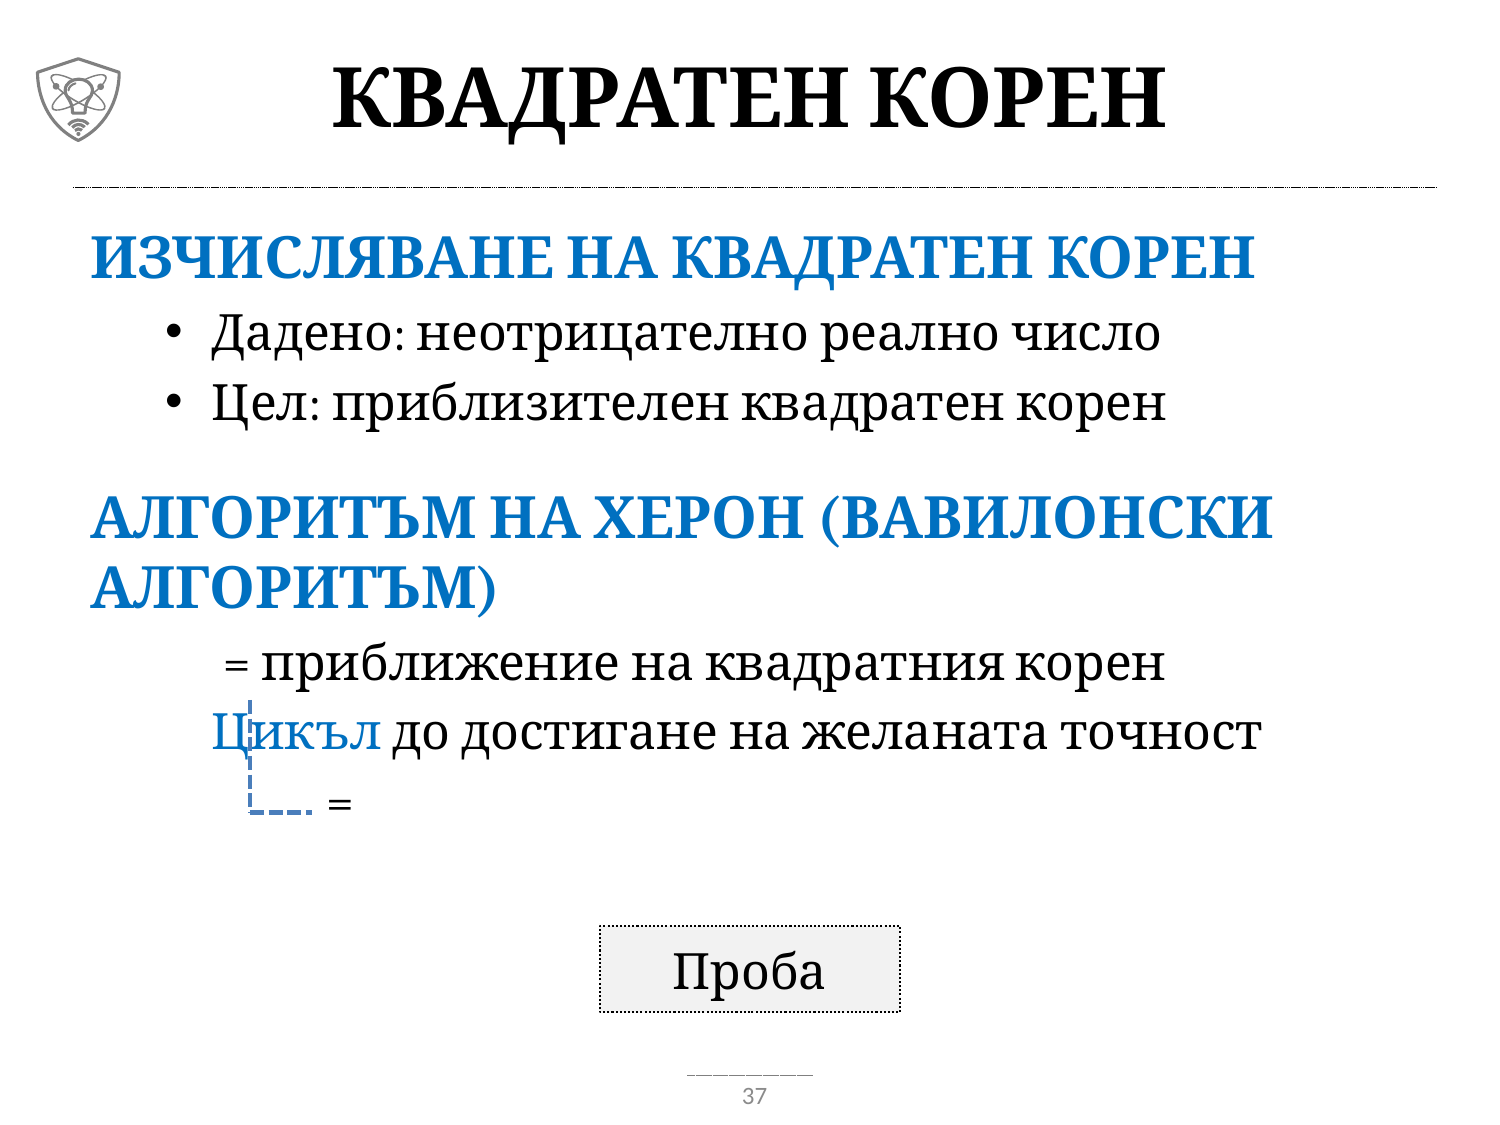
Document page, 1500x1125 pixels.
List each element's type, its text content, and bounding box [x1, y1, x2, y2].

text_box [249, 699, 313, 813]
text_box Проба [598, 924, 902, 1014]
title Квадратен корен [0, 0, 1500, 188]
slide_number 37 [579, 1065, 930, 1125]
